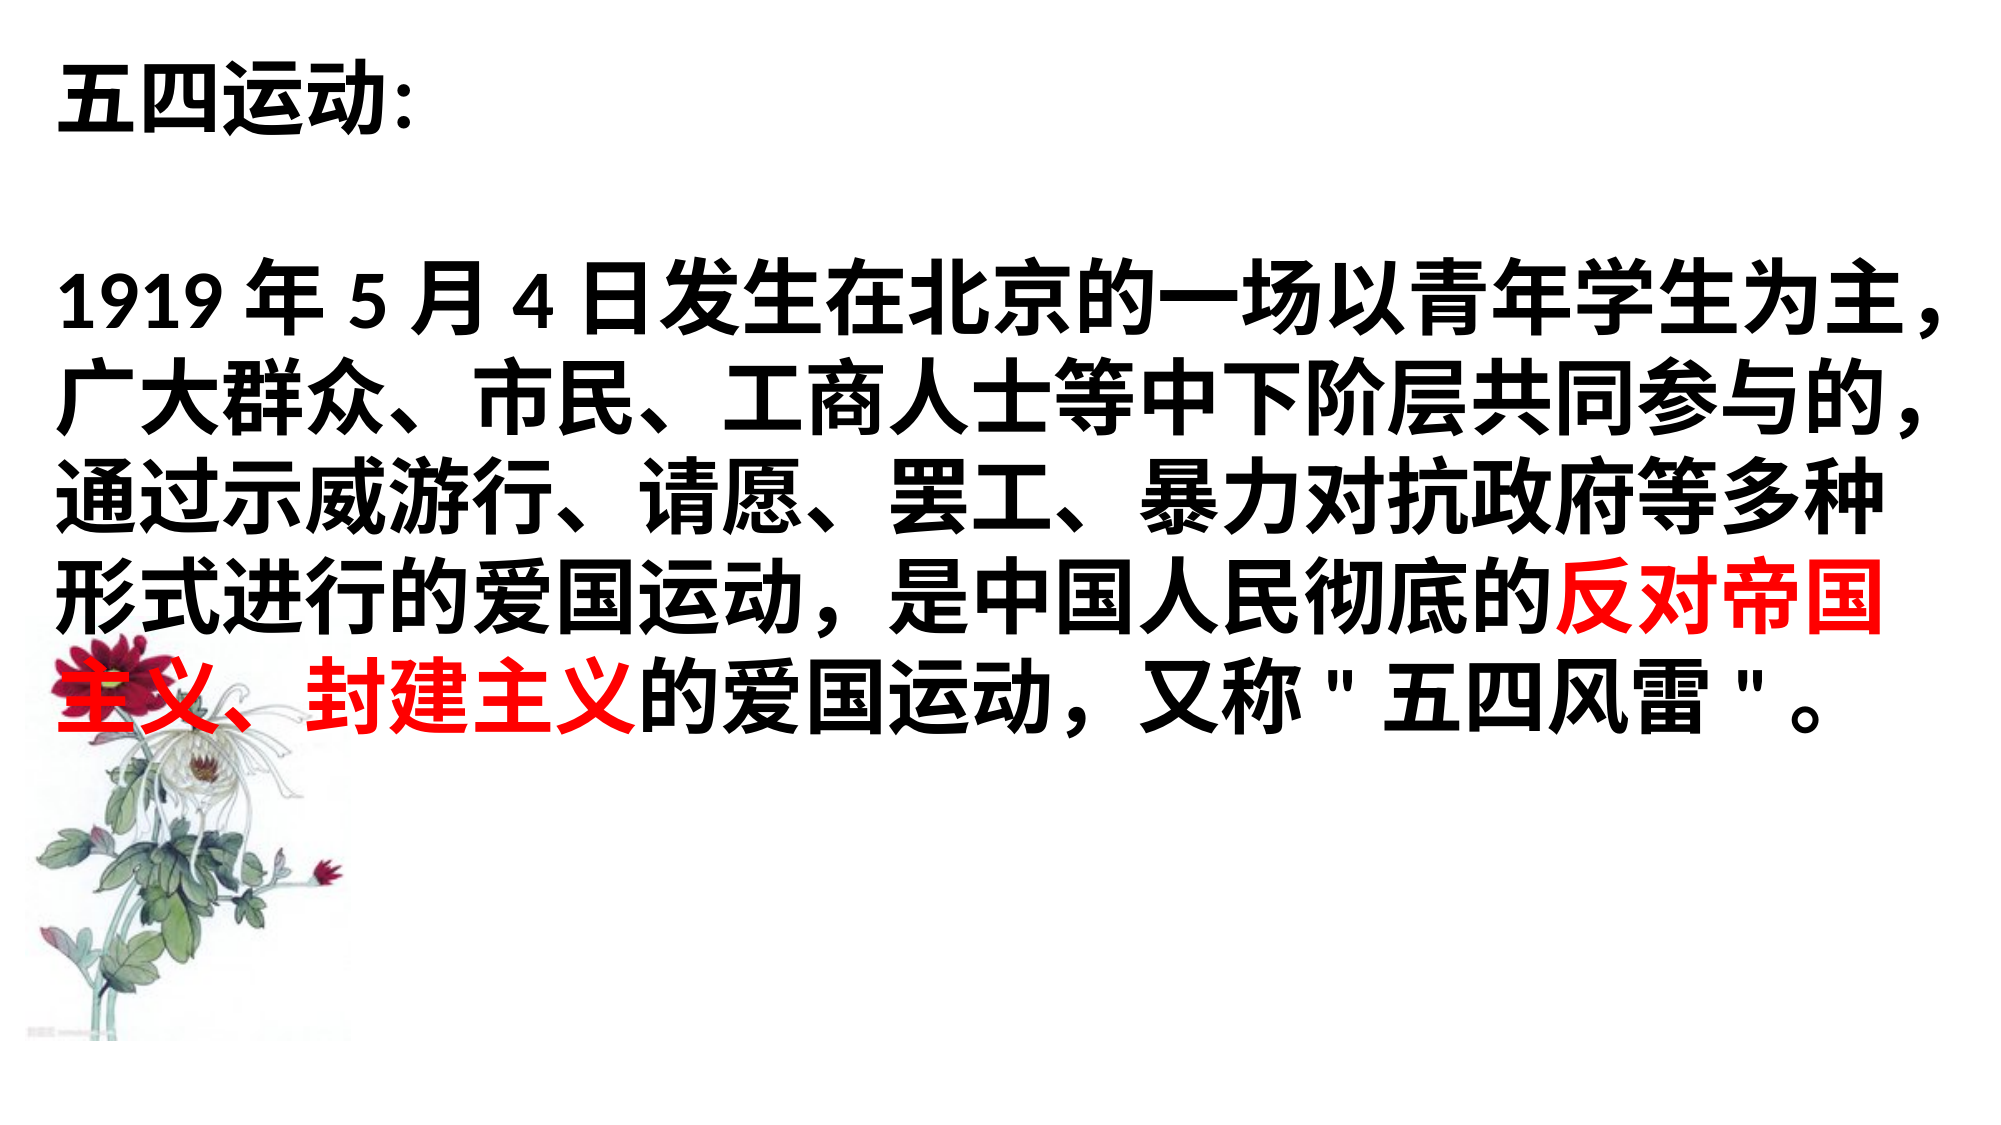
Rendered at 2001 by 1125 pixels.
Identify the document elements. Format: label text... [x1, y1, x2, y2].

text_box 五四运动： 1919年5月4日发生在北京的一场以青年学生为主，广大群众、市民、工商人士等中下阶层共同参与的，通过示威游行、请愿、罢工、暴力对抗政府等多种形式进行的爱国运动，是中国人民彻底的反对帝国主义、封建主义的爱国运动，又称"五四风雷"。 [40, 37, 1934, 952]
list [25, 616, 351, 1041]
